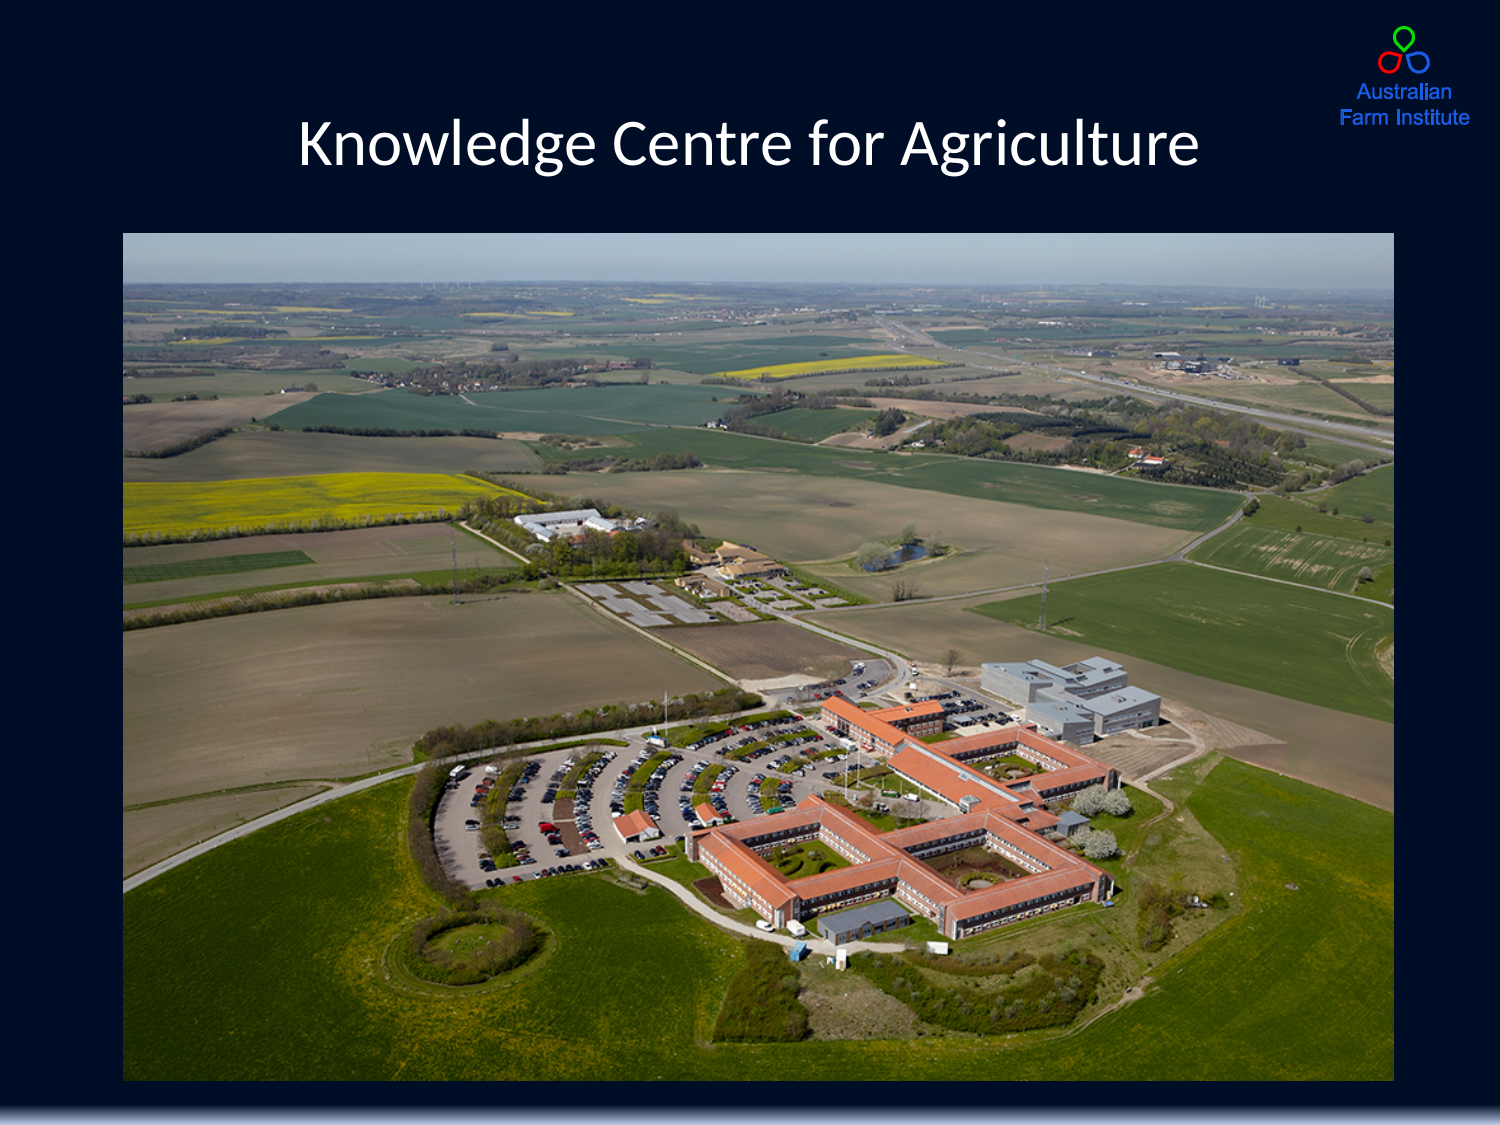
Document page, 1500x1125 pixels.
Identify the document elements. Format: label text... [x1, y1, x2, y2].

title Knowledge Centre for Agriculture [75, 45, 1425, 233]
picture [123, 233, 1394, 1082]
